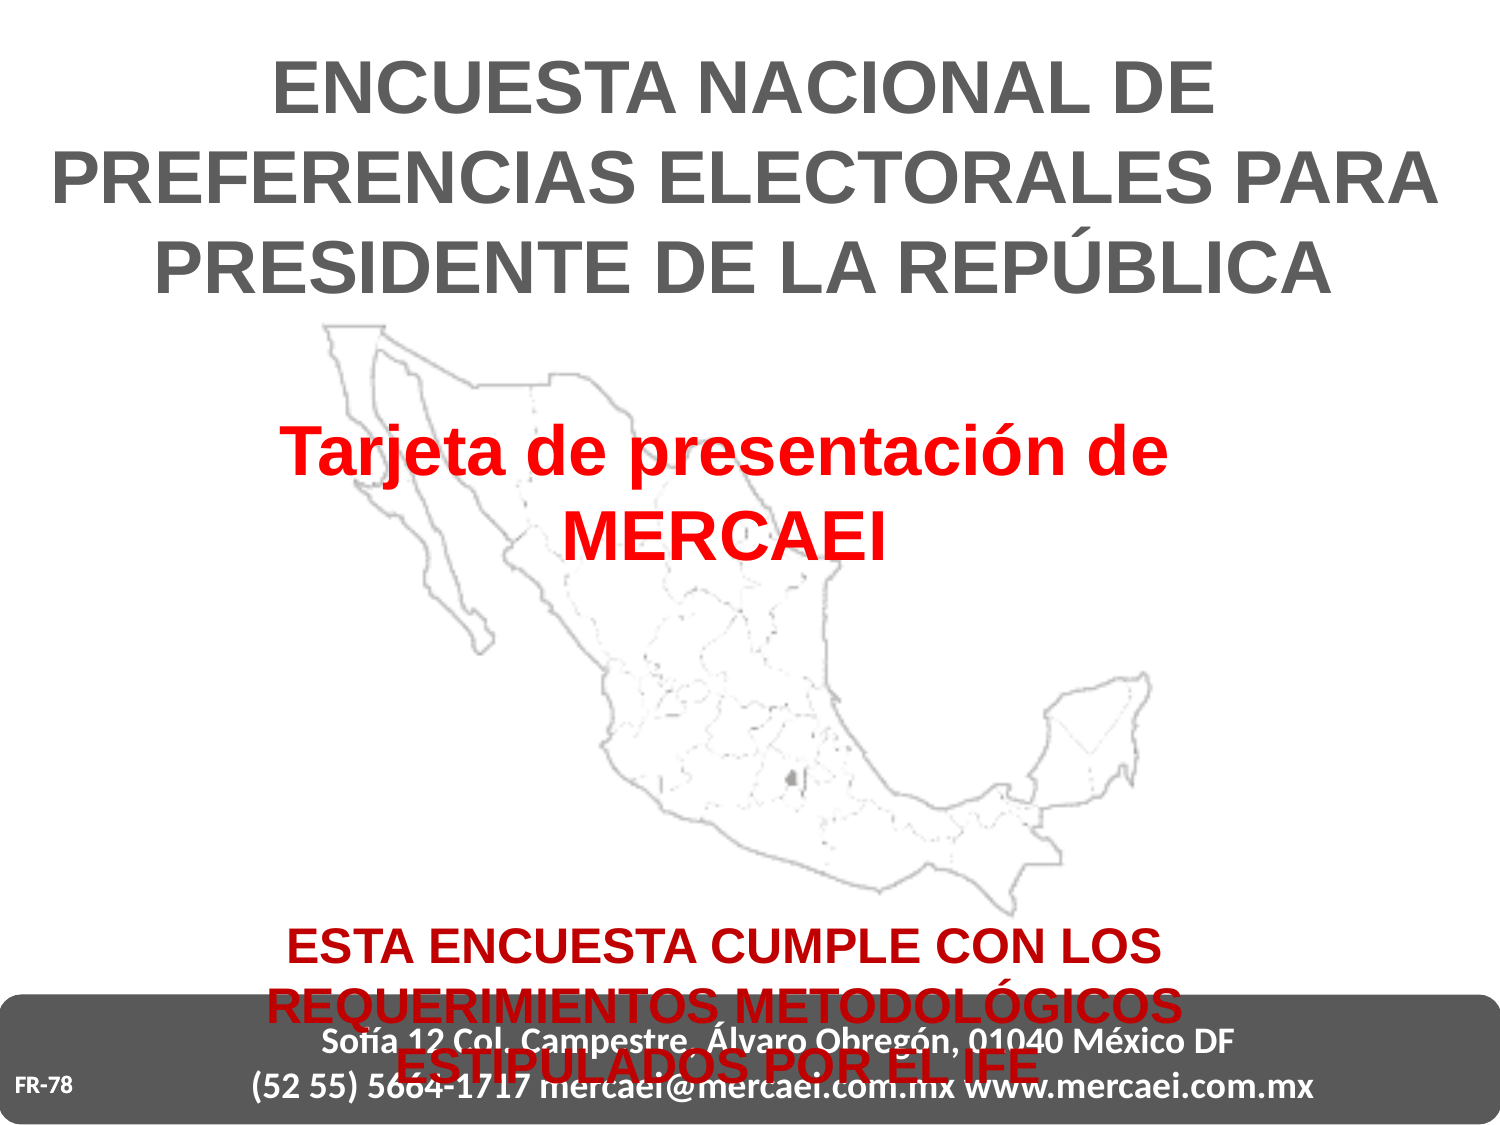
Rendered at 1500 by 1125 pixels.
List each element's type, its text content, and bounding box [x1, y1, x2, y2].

picture [312, 302, 1164, 941]
text_box Tarjeta de presentación de Mercaei Esta encuesta cumple con los requerimientos metodológicos estipulados por el IFE [100, 397, 1350, 1102]
text_box ENCUESTA NACIONAL DE PREFERENCIAS ELECTORALES PARA PRESIDENTE DE LA REPÚBLICA [29, 30, 1460, 496]
